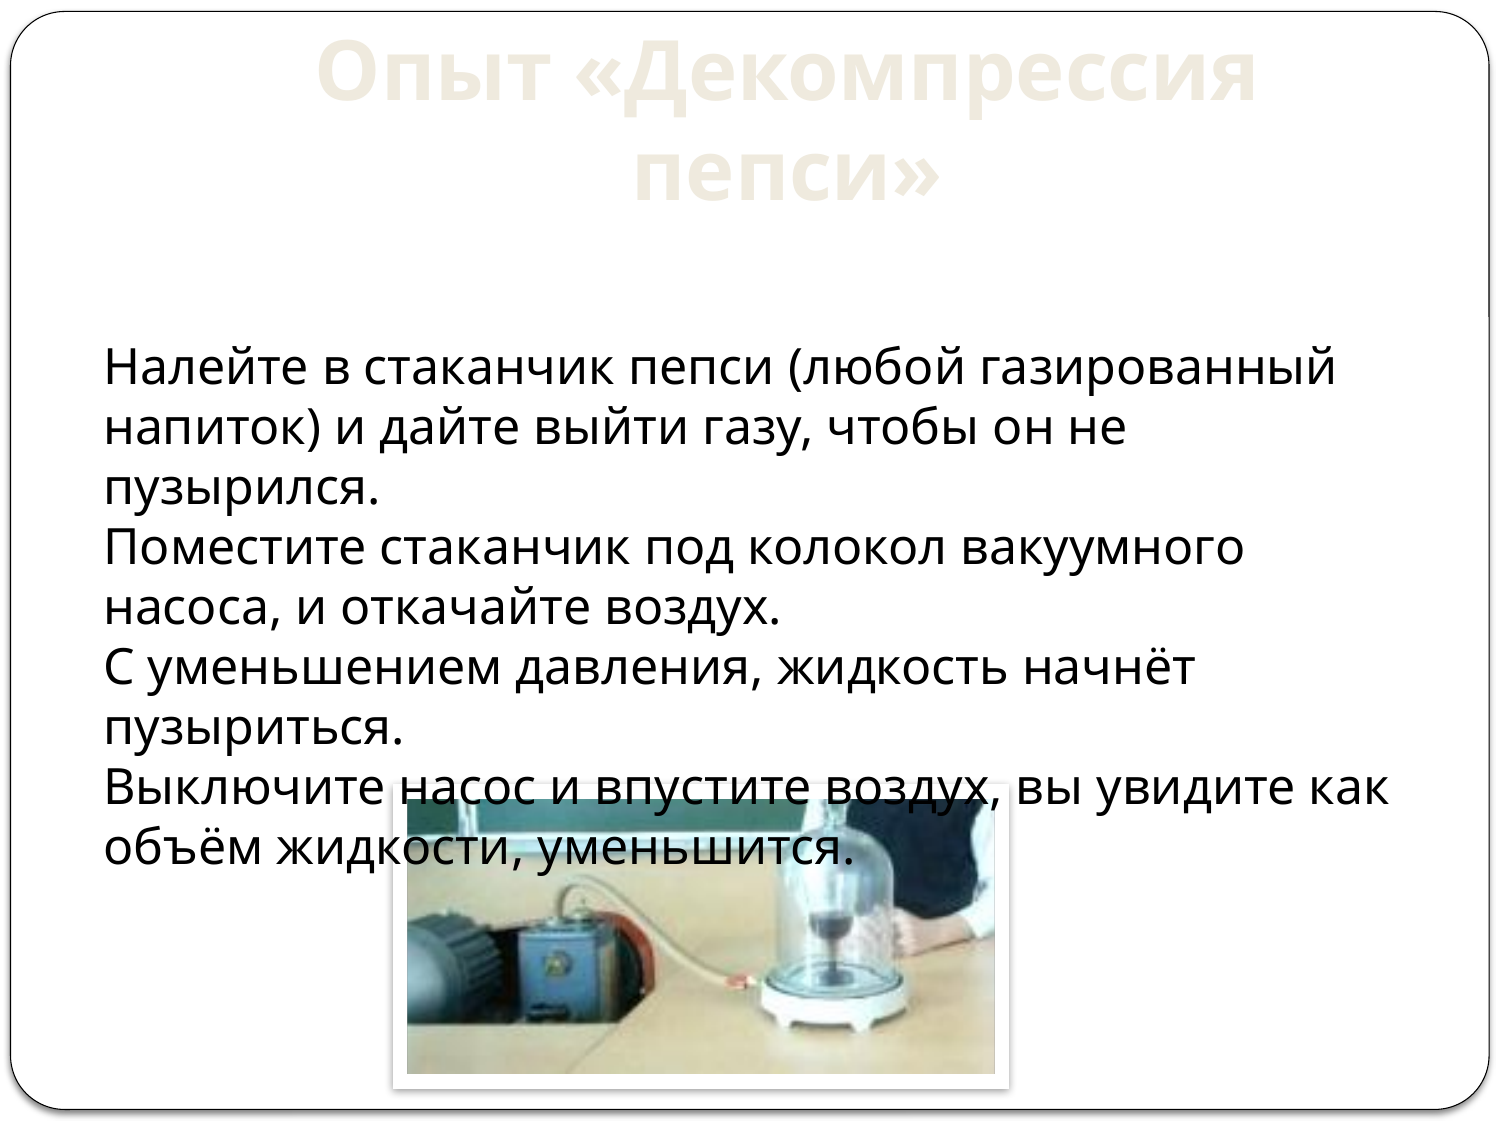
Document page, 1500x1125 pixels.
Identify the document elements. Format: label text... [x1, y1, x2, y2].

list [407, 798, 995, 1075]
title Опыт «Декомпрессия пепси» [150, 45, 1425, 233]
text_box Налейте в стаканчик пепси (любой газированный напиток) и дайте выйти газу, чтобы он не пузырился. Поместите стаканчик под колокол вакуумного насоса, и откачайте воздух. С уменьшением давления, жидкость начнёт пузыриться. Выключите насос и впустите воздух, вы увидите как объём жидкости, уменьшится. [88, 327, 1424, 883]
